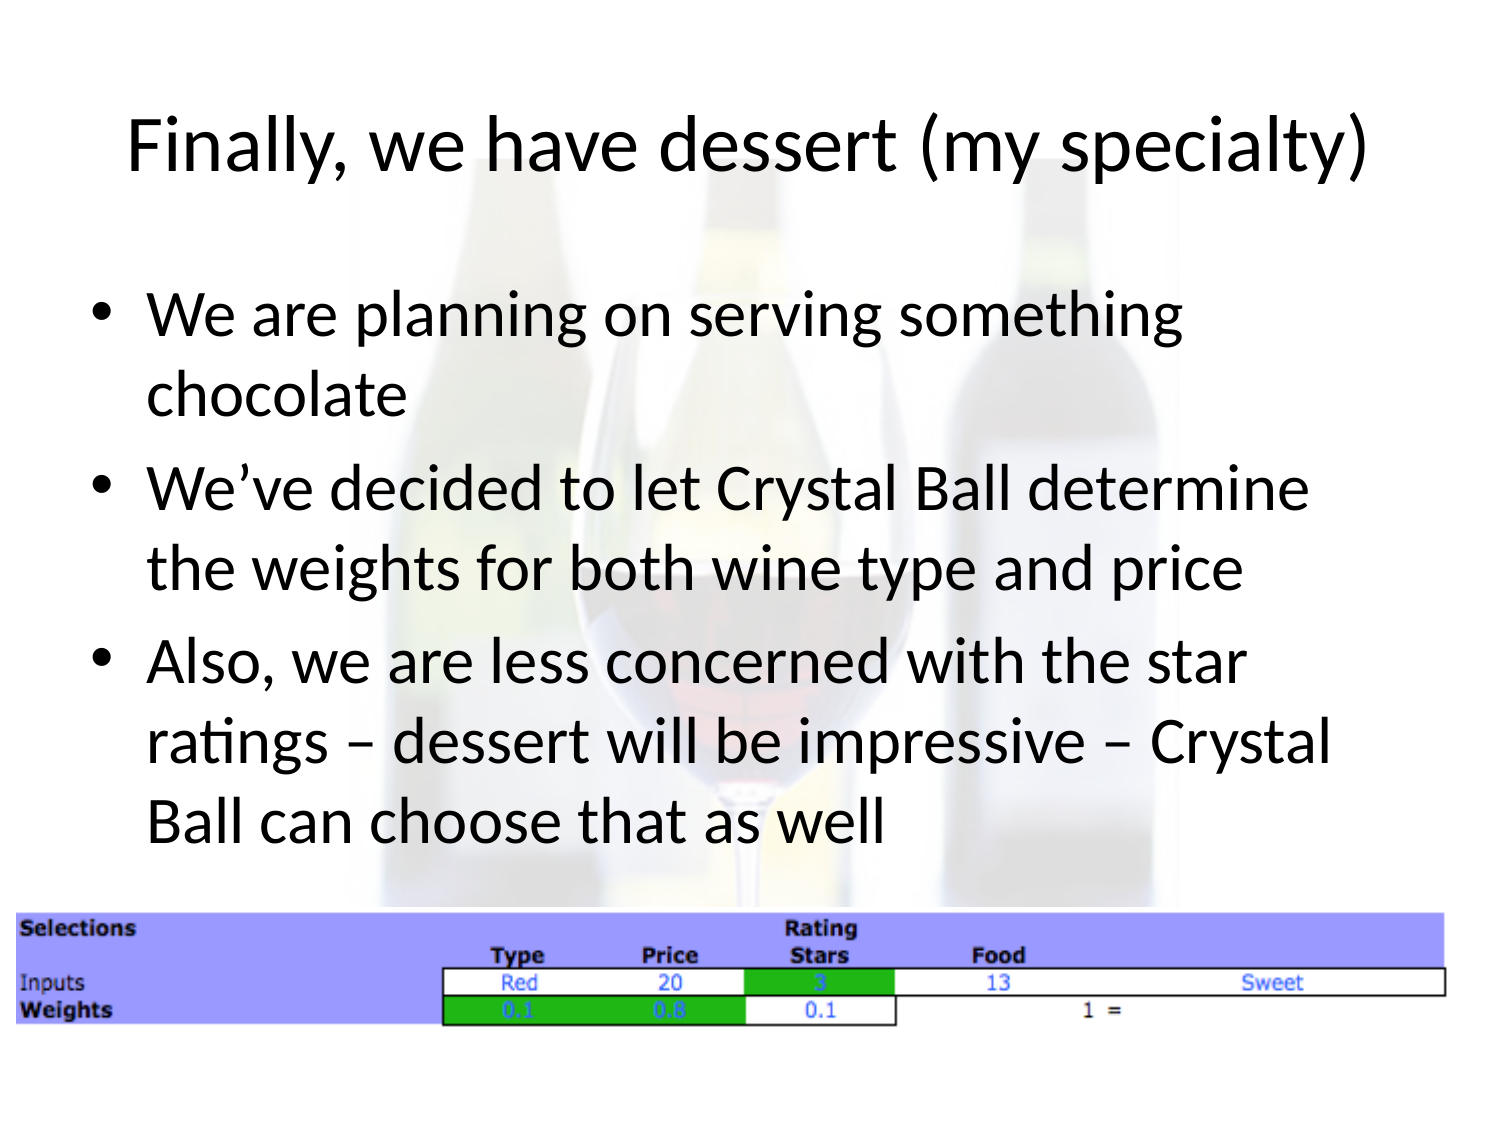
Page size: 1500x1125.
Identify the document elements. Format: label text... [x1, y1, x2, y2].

picture [15, 907, 1491, 1035]
title Finally, we have dessert (my specialty) [75, 45, 1425, 233]
list We are planning on serving something chocolate We’ve decided to let Crystal Ball determine the weights for both wine type and price Also, we are less concerned with the star ratings – dessert will be impressive – Crystal Ball can choose that as well [75, 262, 1425, 905]
